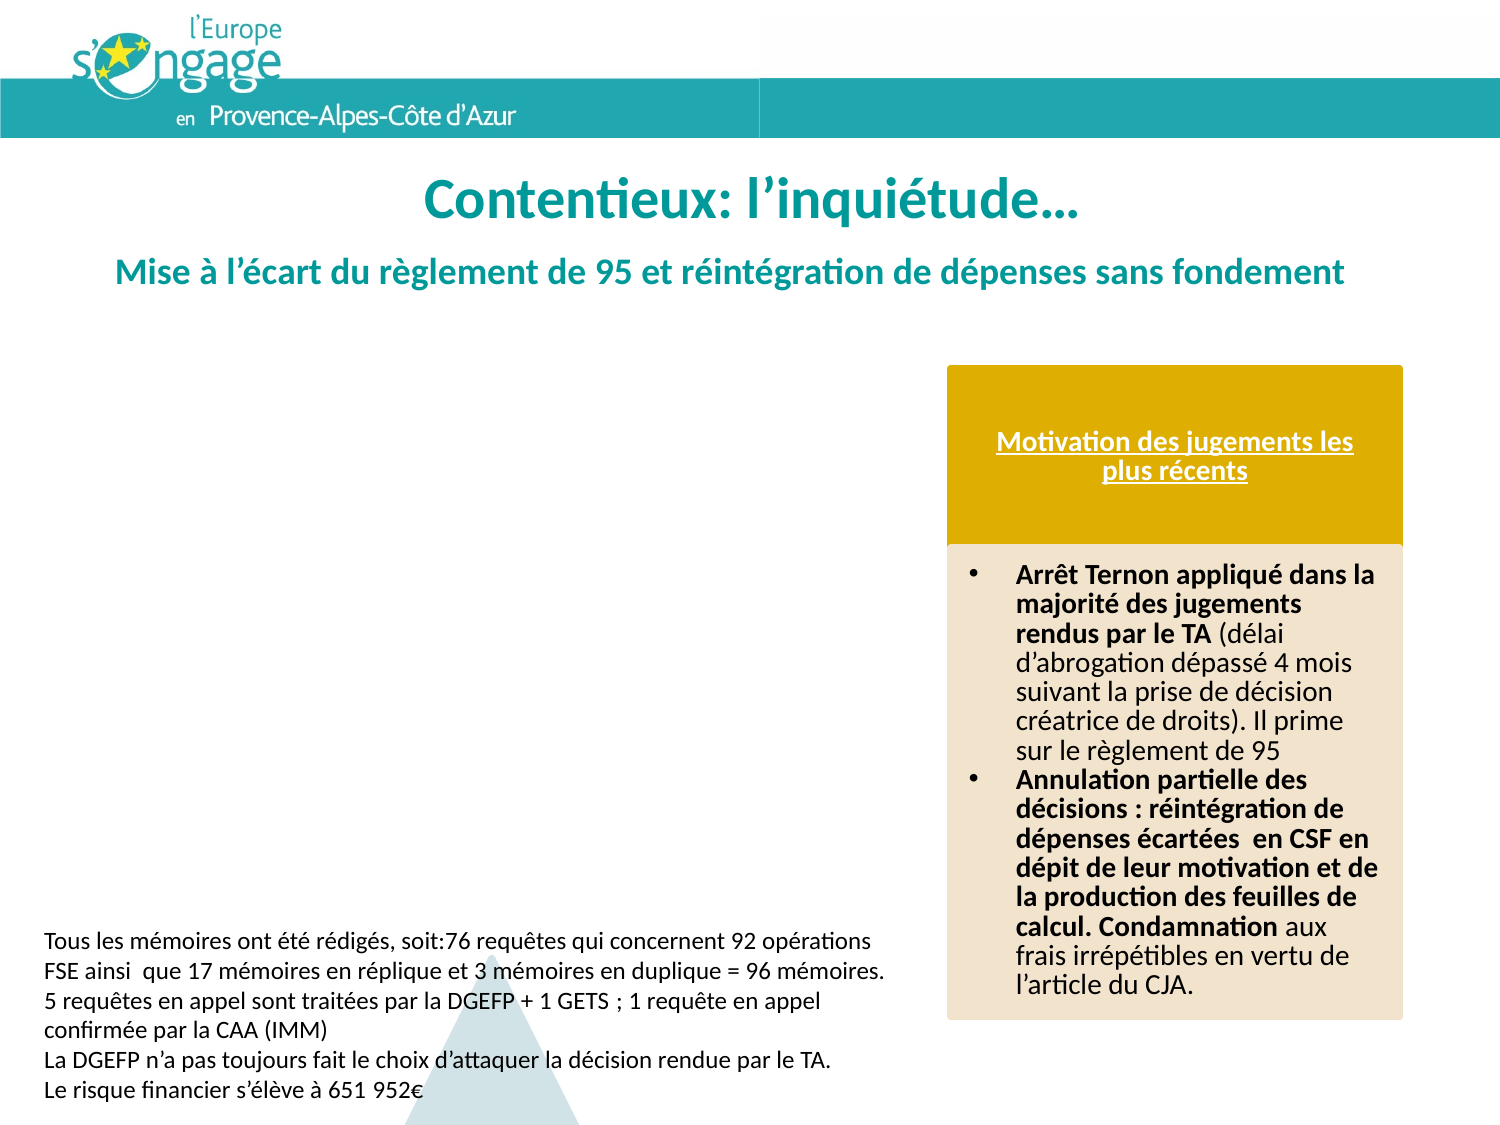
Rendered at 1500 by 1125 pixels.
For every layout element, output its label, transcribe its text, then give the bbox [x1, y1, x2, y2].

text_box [0, 14, 1500, 138]
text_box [950, 337, 1400, 1048]
text_box Mise à l’écart du règlement de 95 et réintégration de dépenses sans fondement [1173, 239, 1400, 300]
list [0, 147, 1167, 891]
text_box Tous les mémoires ont été rédigés, soit:76 requêtes qui concernent 92 opérations FSE ainsi que 17 mémoires en réplique et 3 mémoires en duplique = 96 mémoires. 5 requêtes en appel sont traitées par la DGEFP + 1 GETS ; 1 requête en appel confirmée par la CAA (IMM) La DGEFP n’a pas toujours fait le choix d’attaquer la décision rendue par le TA. Le risque financier s’élève à 651 952€ [29, 916, 928, 1125]
title Contentieux: l’inquiétude… [1172, 151, 1435, 290]
